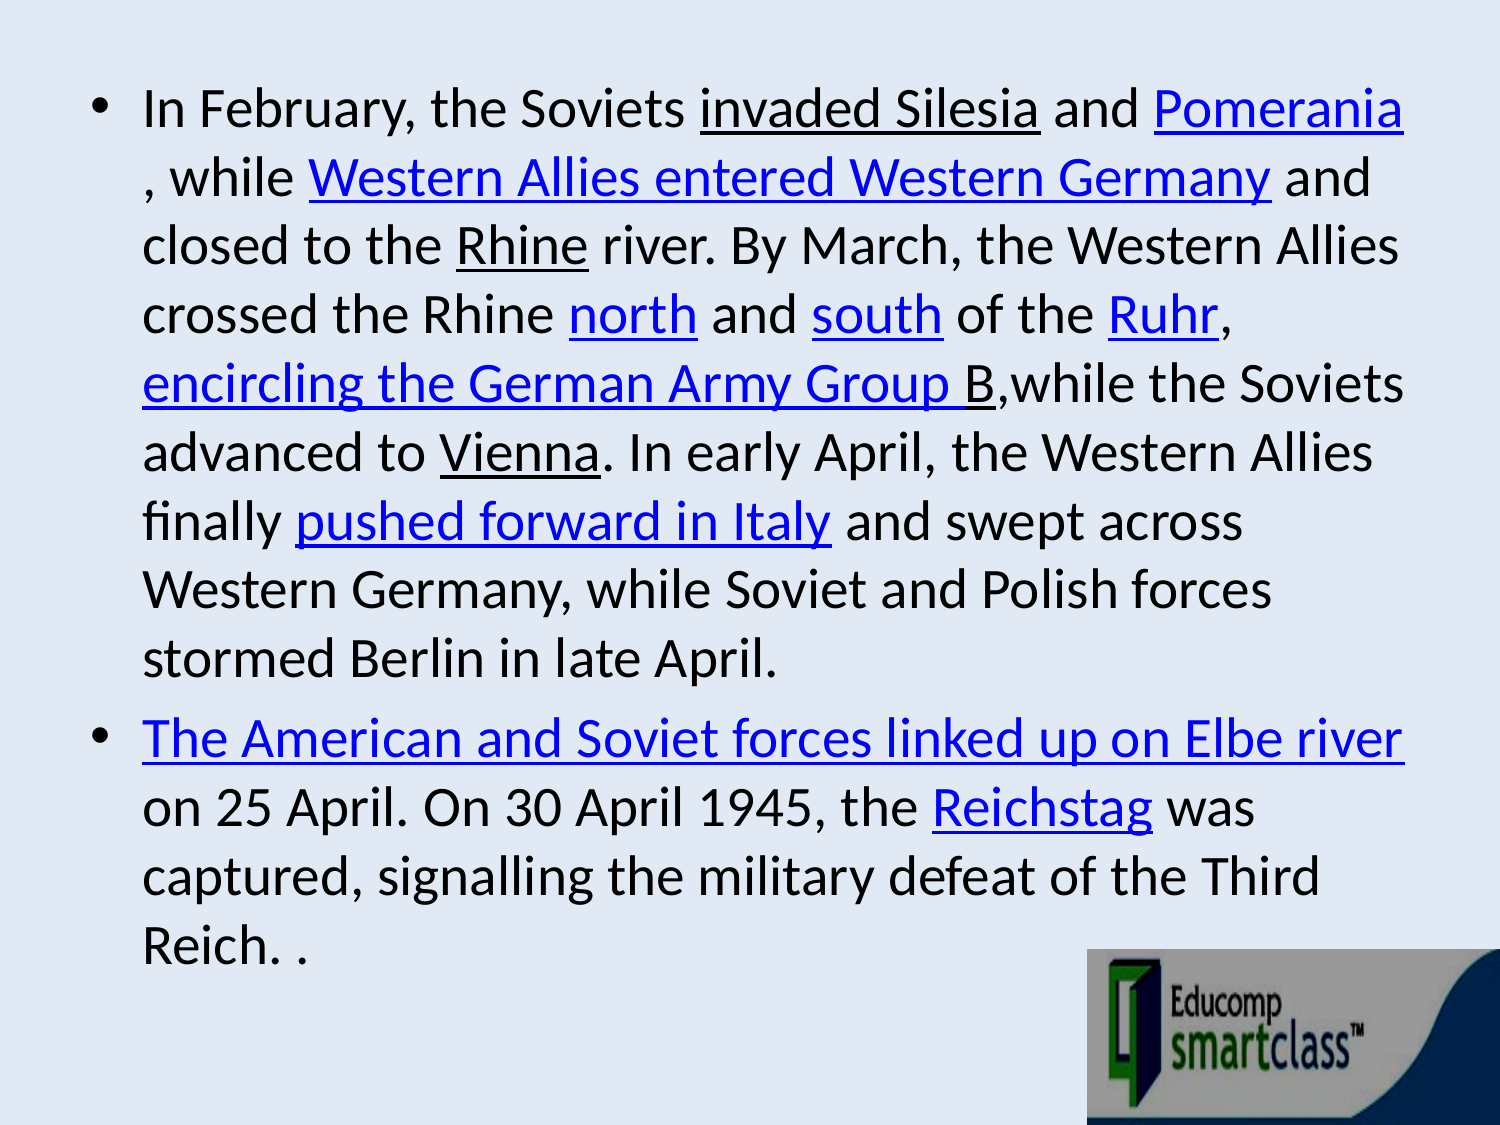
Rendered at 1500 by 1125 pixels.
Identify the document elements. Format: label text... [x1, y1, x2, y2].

list In February, the Soviets invaded Silesia and Pomerania, while Western Allies entered Western Germany and closed to the Rhine river. By March, the Western Allies crossed the Rhine north and south of the Ruhr, encircling the German Army Group B,while the Soviets advanced to Vienna. In early April, the Western Allies finally pushed forward in Italy and swept across Western Germany, while Soviet and Polish forces stormed Berlin in late April. The American and Soviet forces linked up on Elbe river on 25 April. On 30 April 1945, the Reichstag was captured, signalling the military defeat of the Third Reich. . [75, 62, 1425, 1005]
picture [1087, 949, 1500, 1125]
